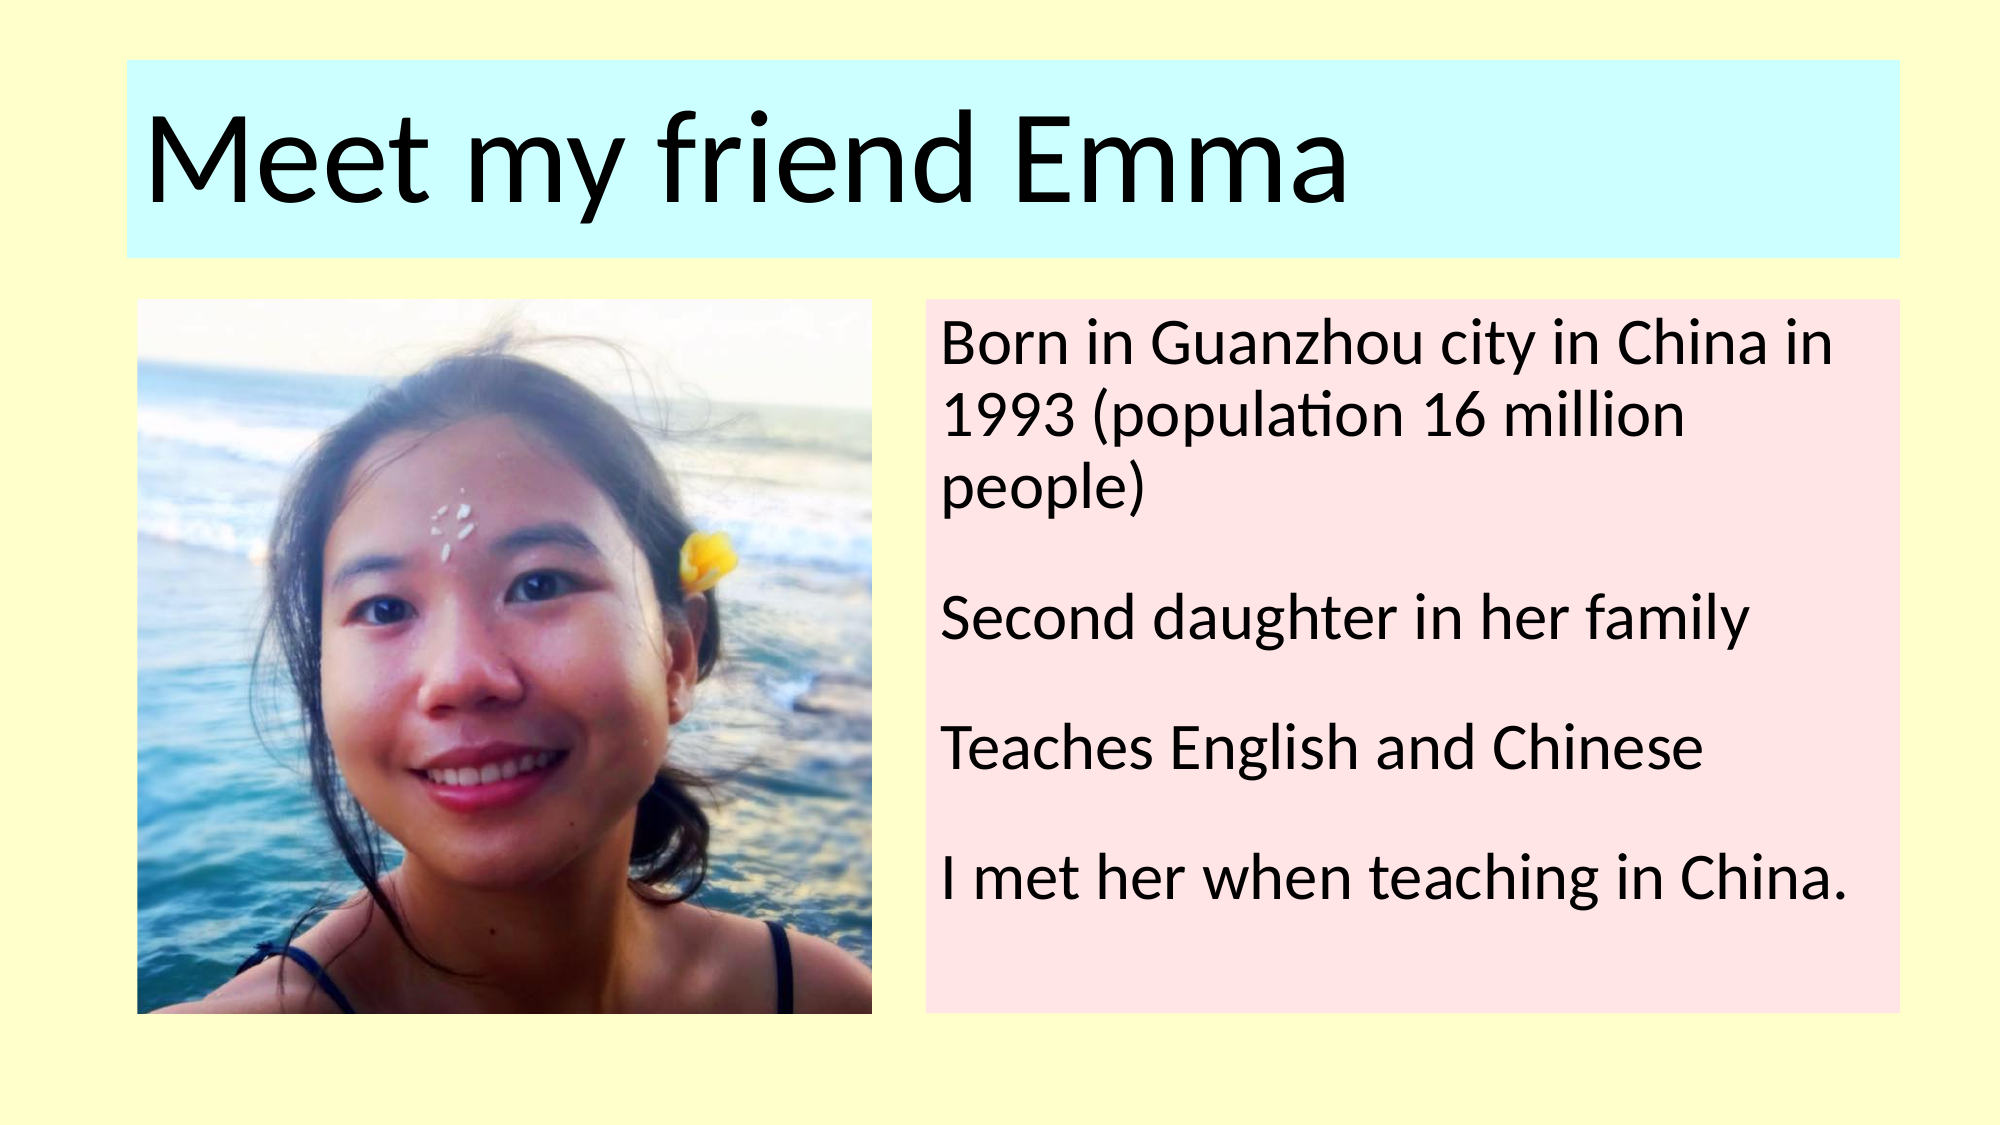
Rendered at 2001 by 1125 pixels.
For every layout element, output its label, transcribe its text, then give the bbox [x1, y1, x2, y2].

title Meet my friend Emma [127, 59, 1900, 259]
list Born in Guanzhou city in China in 1993 (population 16 million people) Second daughter in her family Teaches English and Chinese I met her when teaching in China. [925, 299, 1900, 1014]
picture [137, 299, 872, 1014]
